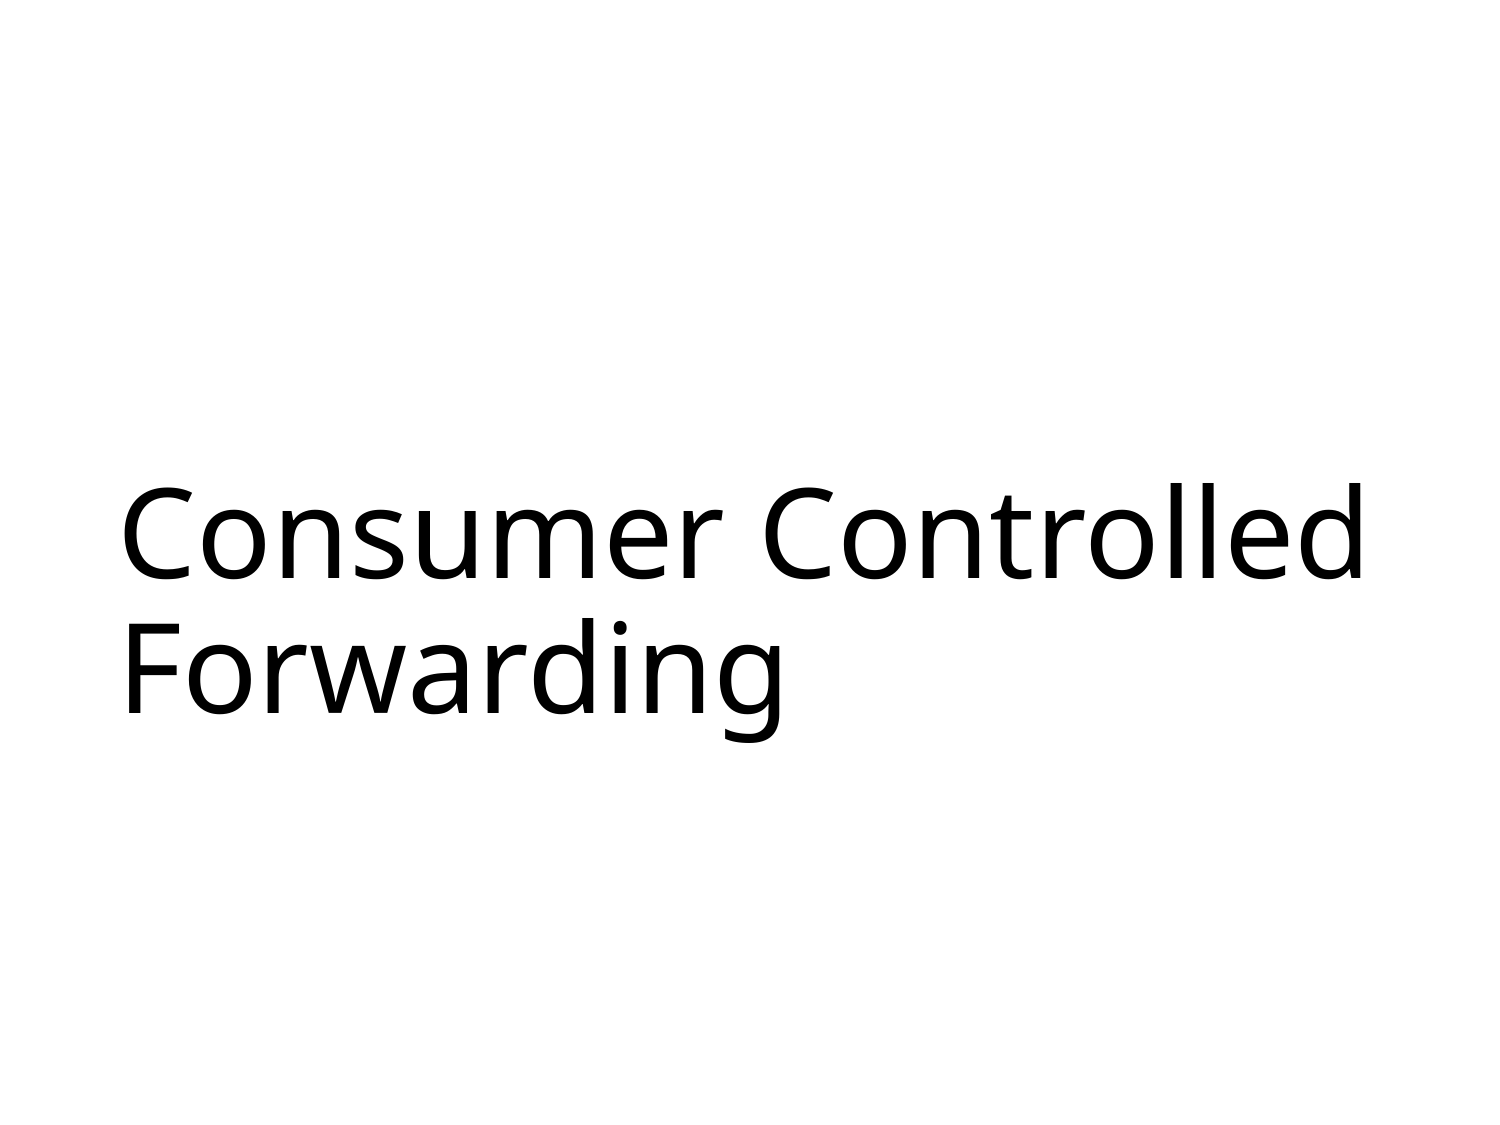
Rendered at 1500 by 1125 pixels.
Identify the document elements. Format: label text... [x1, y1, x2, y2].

title Consumer Controlled Forwarding [102, 280, 1397, 749]
